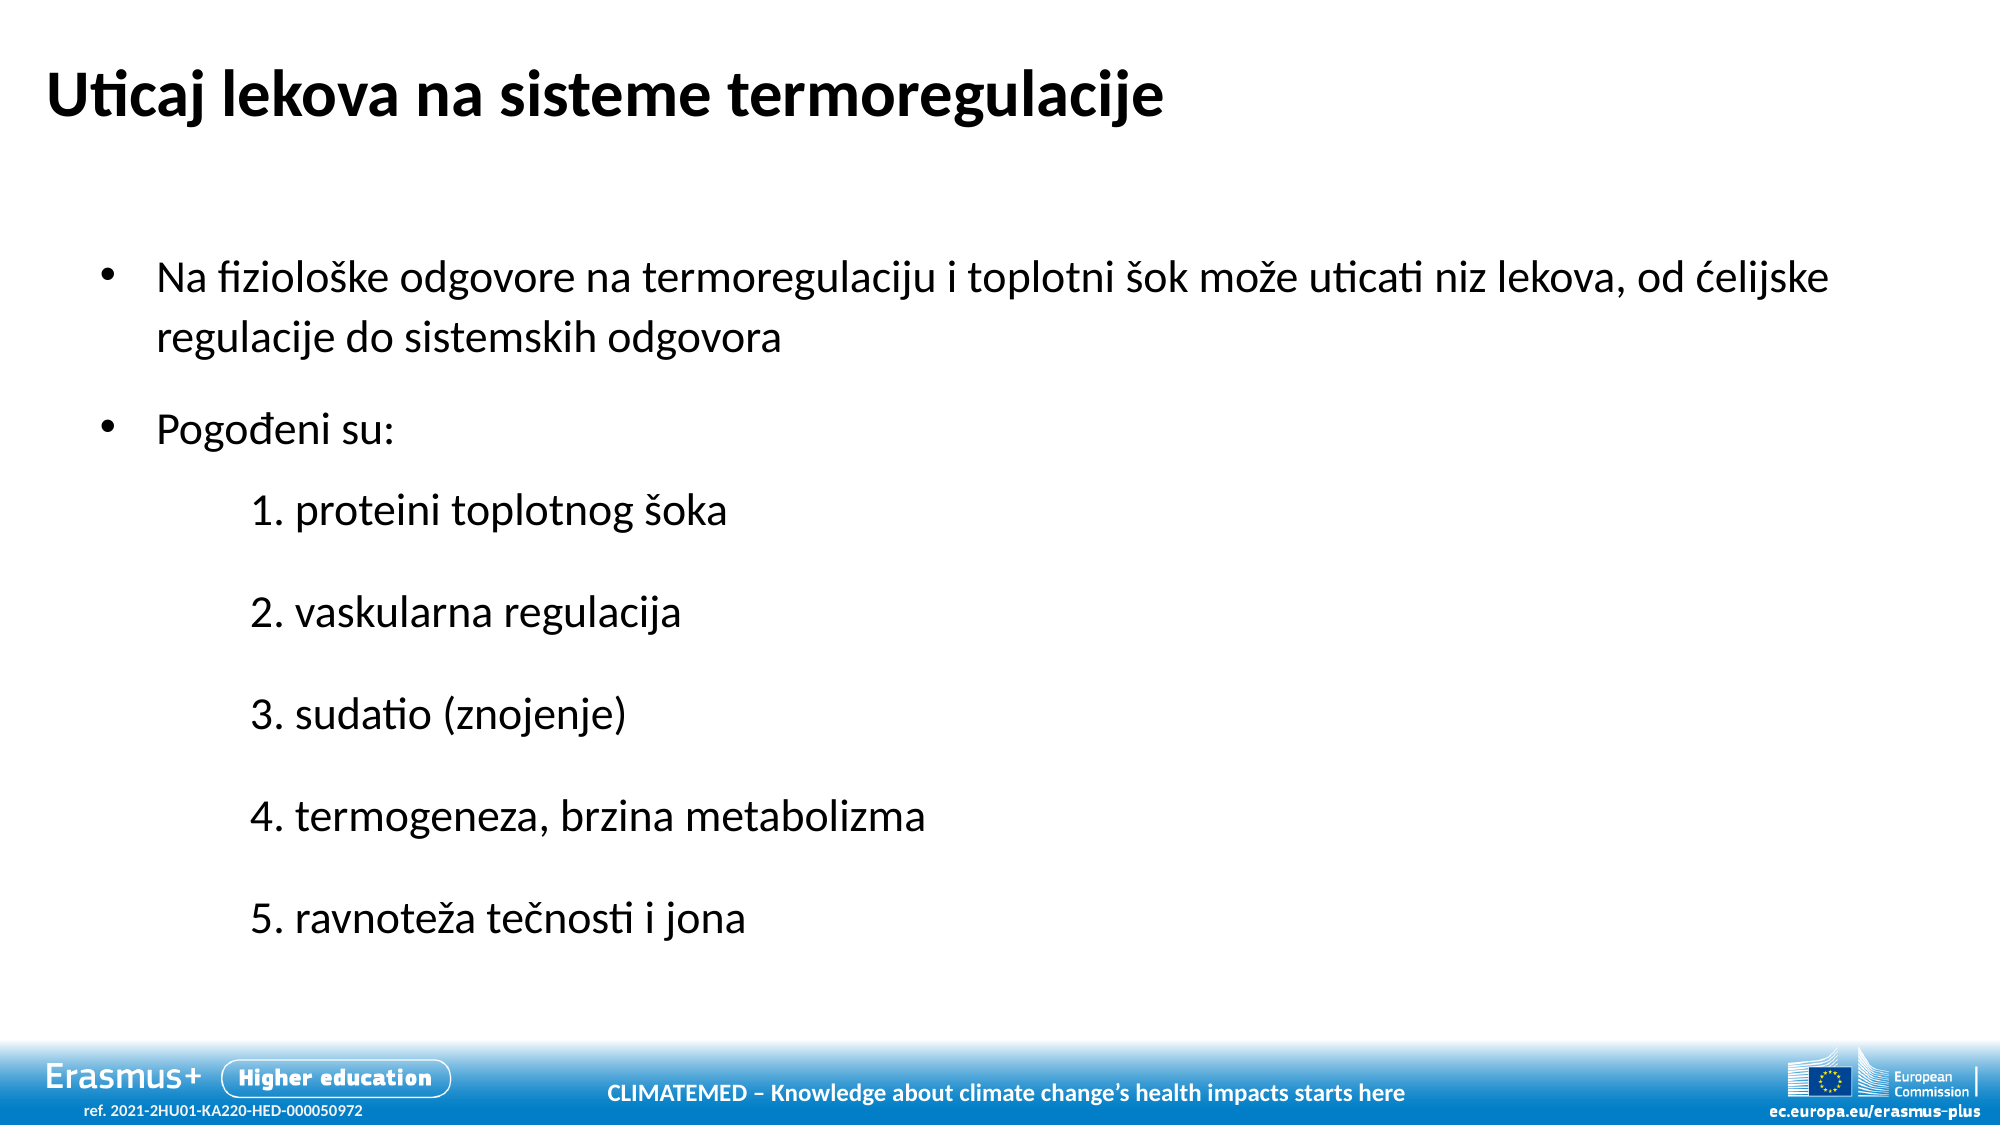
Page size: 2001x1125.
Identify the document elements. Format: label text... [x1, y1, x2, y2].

title Uticaj lekova na sisteme termoregulacije [31, 49, 1984, 140]
picture [0, 899, 2000, 1125]
list Na fiziološke odgovore na termoregulaciju i toplotni šok može uticati niz lekova, od ćelijske regulacije do sistemskih odgovora Pogođeni su: 1. proteini toplotnog šoka 2. vaskularna regulacija 3. sudatio (znojenje) 4. termogeneza, brzina metabolizma 5. ravnoteža tečnosti i jona [84, 233, 1984, 1100]
